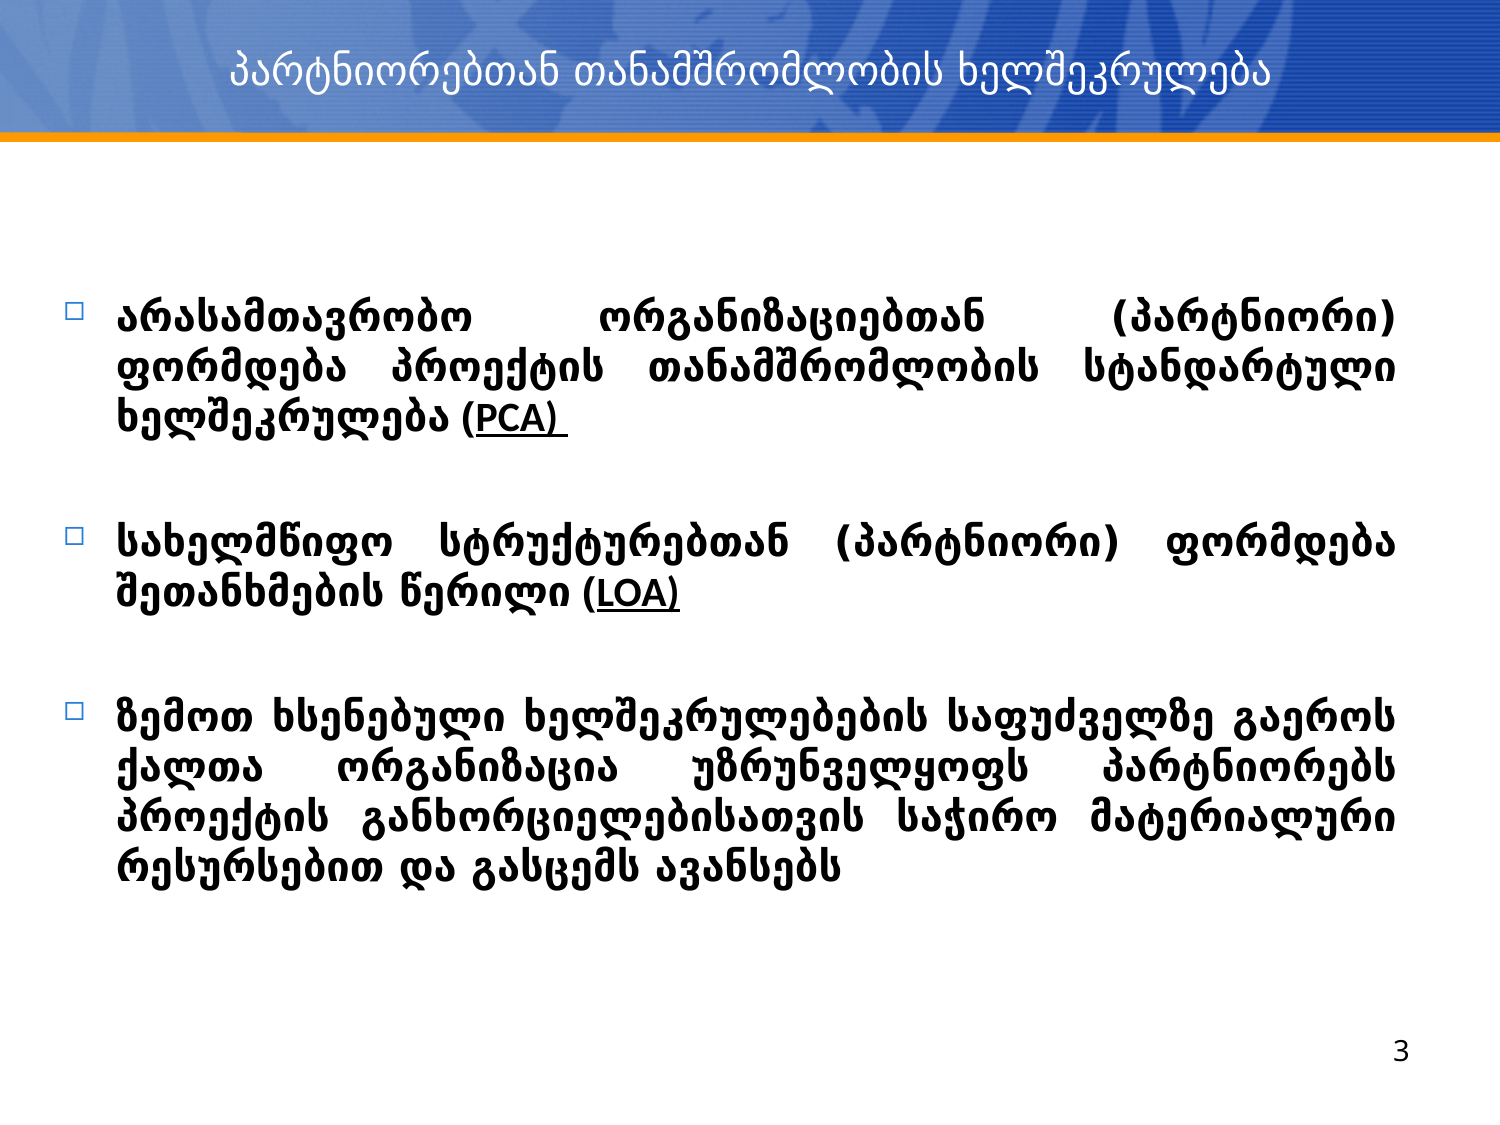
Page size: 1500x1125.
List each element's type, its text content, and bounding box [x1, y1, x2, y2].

list არასამთავრობო ორგანიზაციებთან (პარტნიორი) ფორმდება პროექტის თანამშრომლობის სტანდარტული ხელშეკრულება (PCA) სახელმწიფო სტრუქტურებთან (პარტნიორი) ფორმდება შეთანხმების წერილი (LOA) ზემოთ ხსენებული ხელშეკრულებების საფუძველზე გაეროს ქალთა ორგანიზაცია უზრუნველყოფს პარტნიორებს პროექტის განხორციელებისათვის საჭირო მატერიალური რესურსებით და გასცემს ავანსებს [48, 171, 1413, 1071]
slide_number 3 [1074, 1024, 1426, 1103]
title პარტნიორებთან თანამშრომლობის ხელშეკრულება [12, 12, 1489, 127]
picture [0, 0, 1500, 132]
